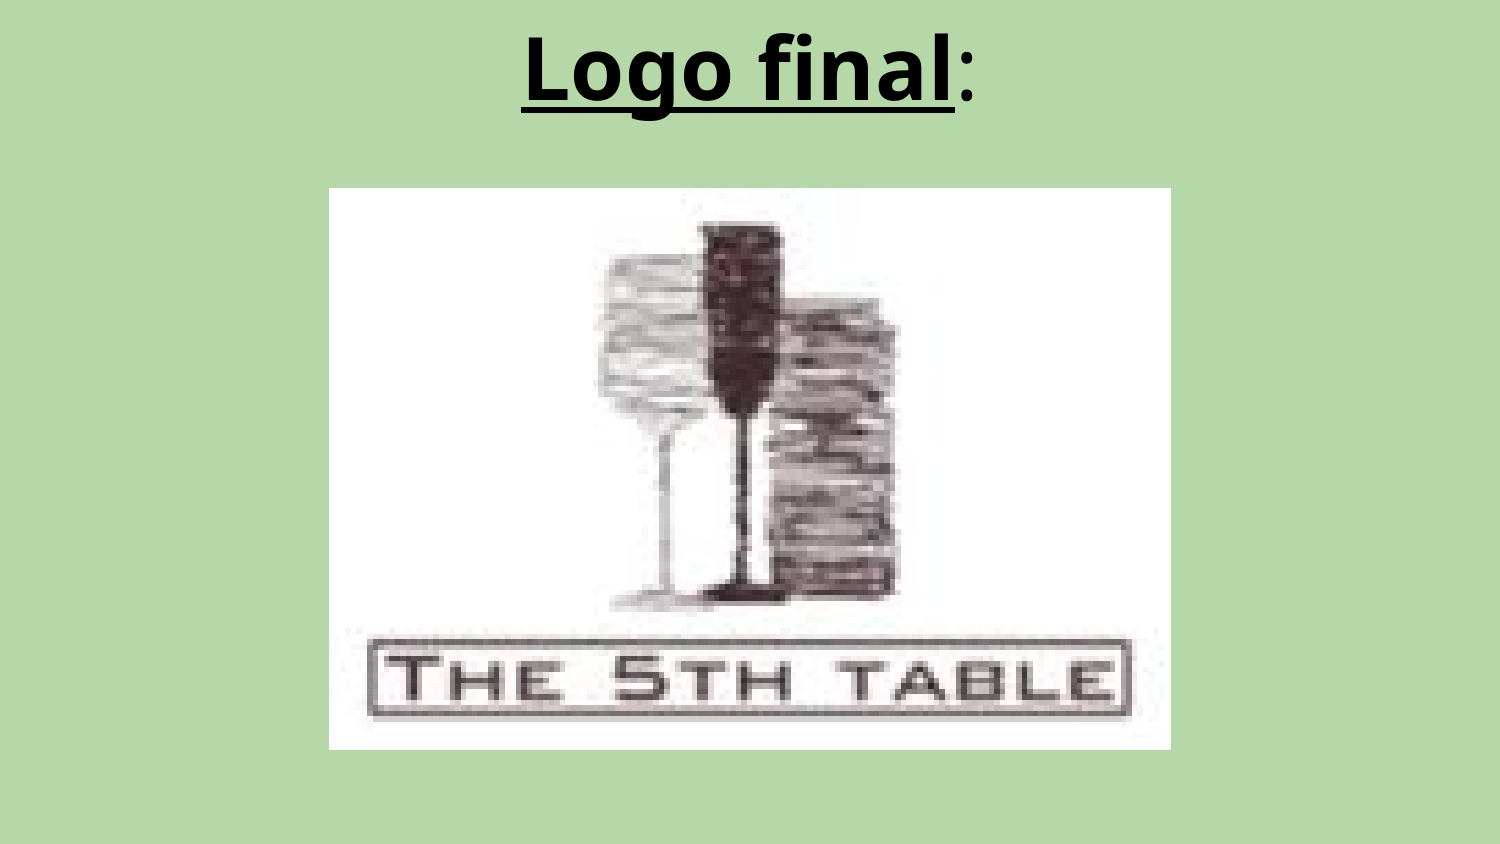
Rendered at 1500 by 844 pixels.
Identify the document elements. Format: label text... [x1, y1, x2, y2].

picture [329, 188, 1171, 750]
title Logo final: [51, 0, 1449, 133]
